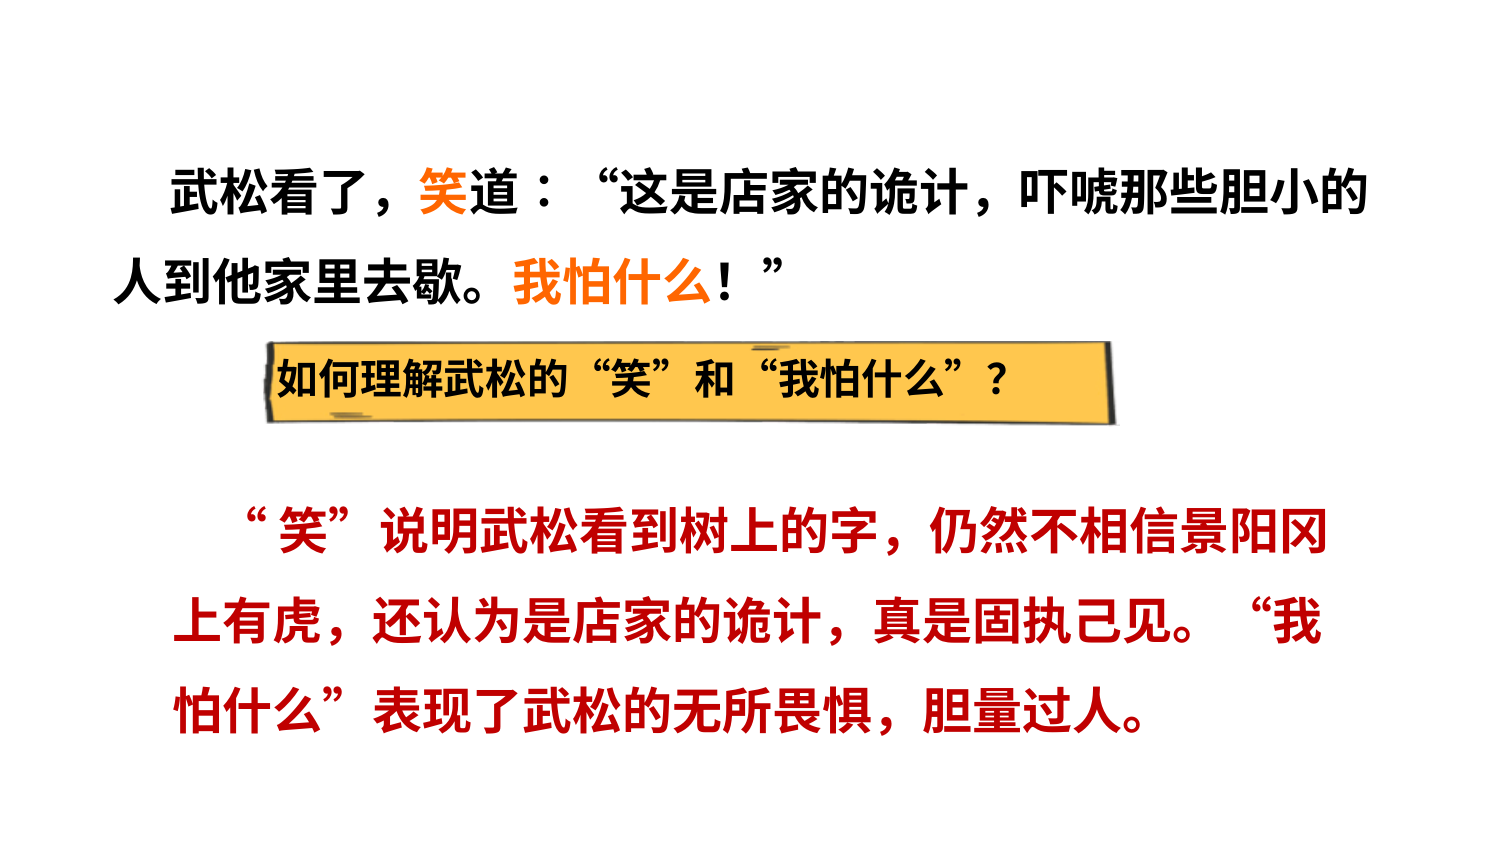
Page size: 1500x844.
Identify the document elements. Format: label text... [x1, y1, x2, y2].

text_box 武松看了，笑道∶“这是店家的诡计，吓唬那些胆小的人到他家里去歇。我怕什么！” [97, 123, 1433, 319]
text_box “笑”说明武松看到树上的字，仍然不相信景阳冈上有虎，还认为是店家的诡计，真是固执己见。“我怕什么”表现了武松的无所畏惧，胆量过人。 [157, 462, 1384, 748]
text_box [245, 341, 1120, 462]
